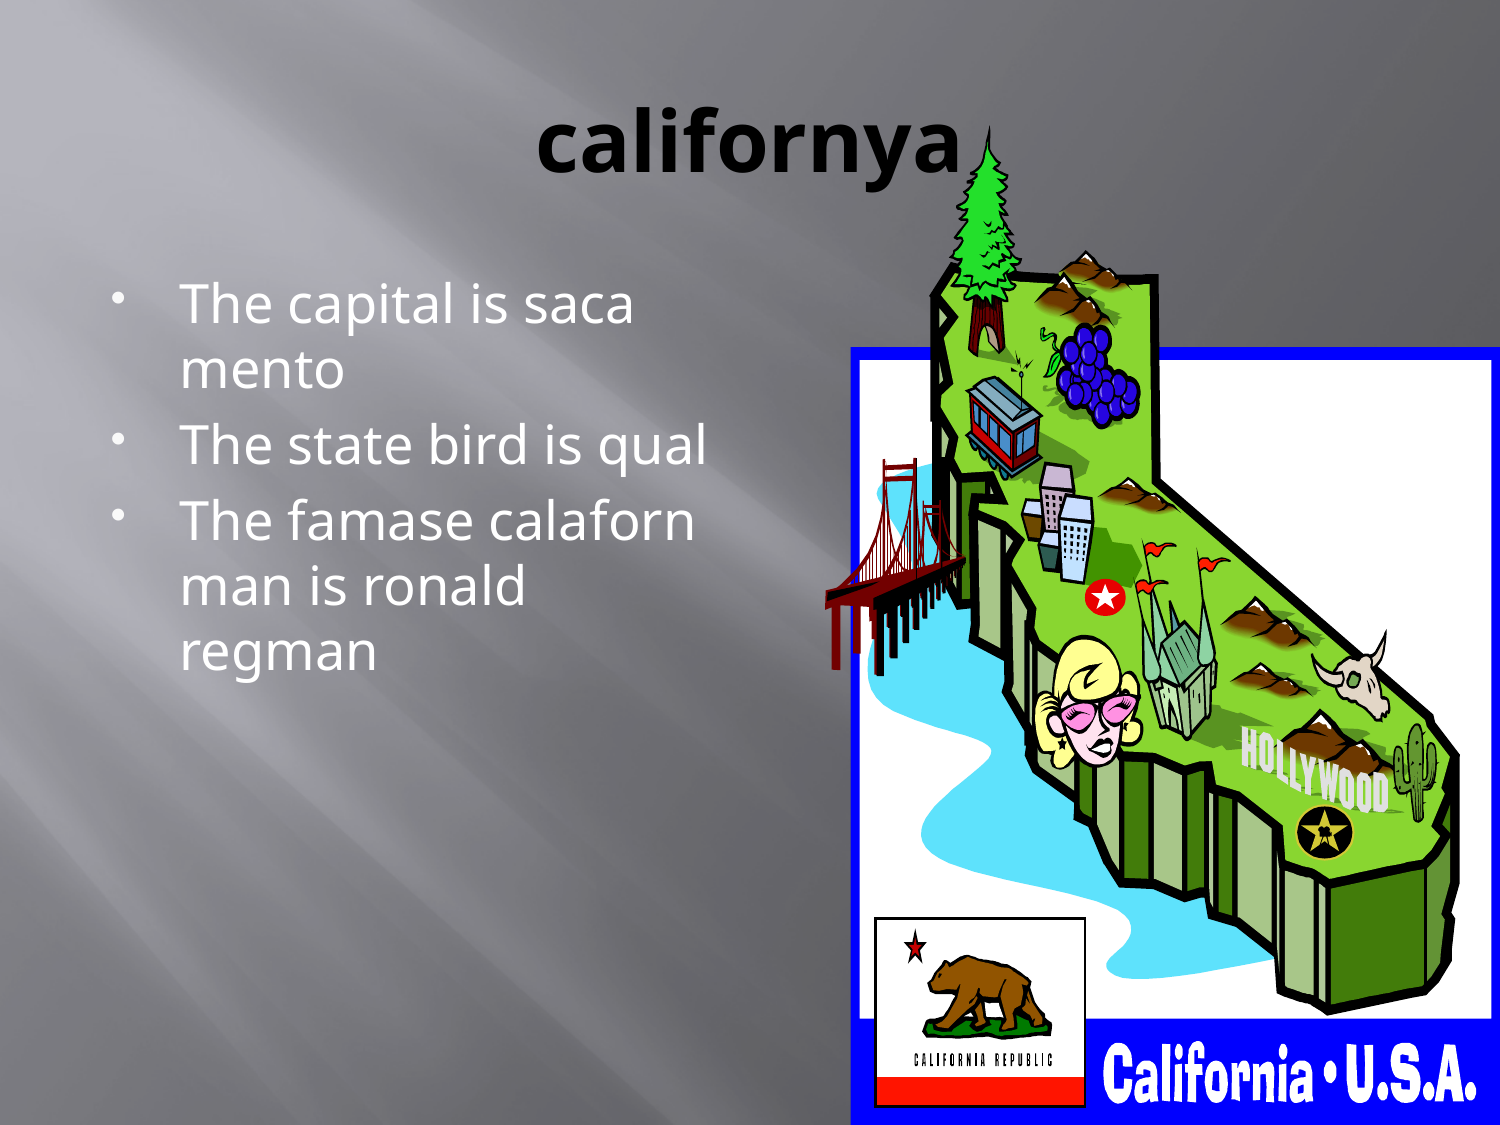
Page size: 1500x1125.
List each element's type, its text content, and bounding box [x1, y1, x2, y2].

title californya [75, 45, 1425, 233]
list The capital is saca mento The state bird is qual The famase calaforn man is ronald regman [75, 262, 738, 1005]
picture [824, 124, 1500, 1125]
